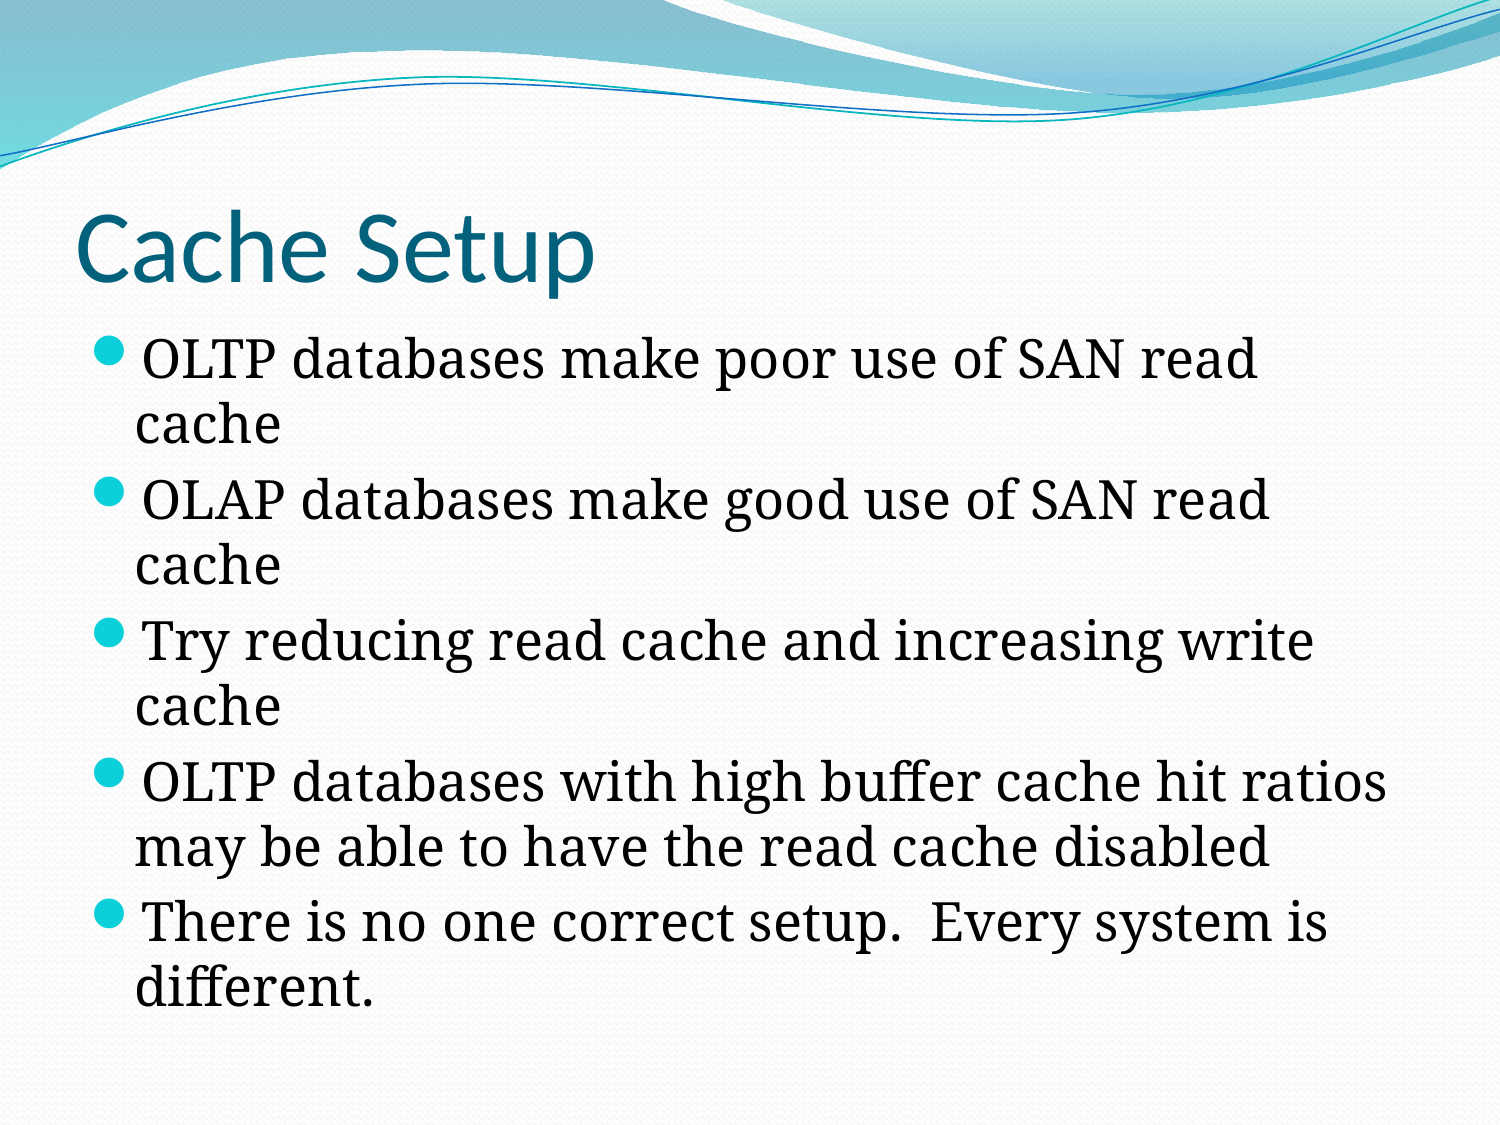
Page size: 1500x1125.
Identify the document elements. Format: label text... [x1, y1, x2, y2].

list OLTP databases make poor use of SAN read cache OLAP databases make good use of SAN read cache Try reducing read cache and increasing write cache OLTP databases with high buffer cache hit ratios may be able to have the read cache disabled There is no one correct setup. Every system is different. [75, 317, 1425, 1038]
title Cache Setup [75, 115, 1425, 303]
